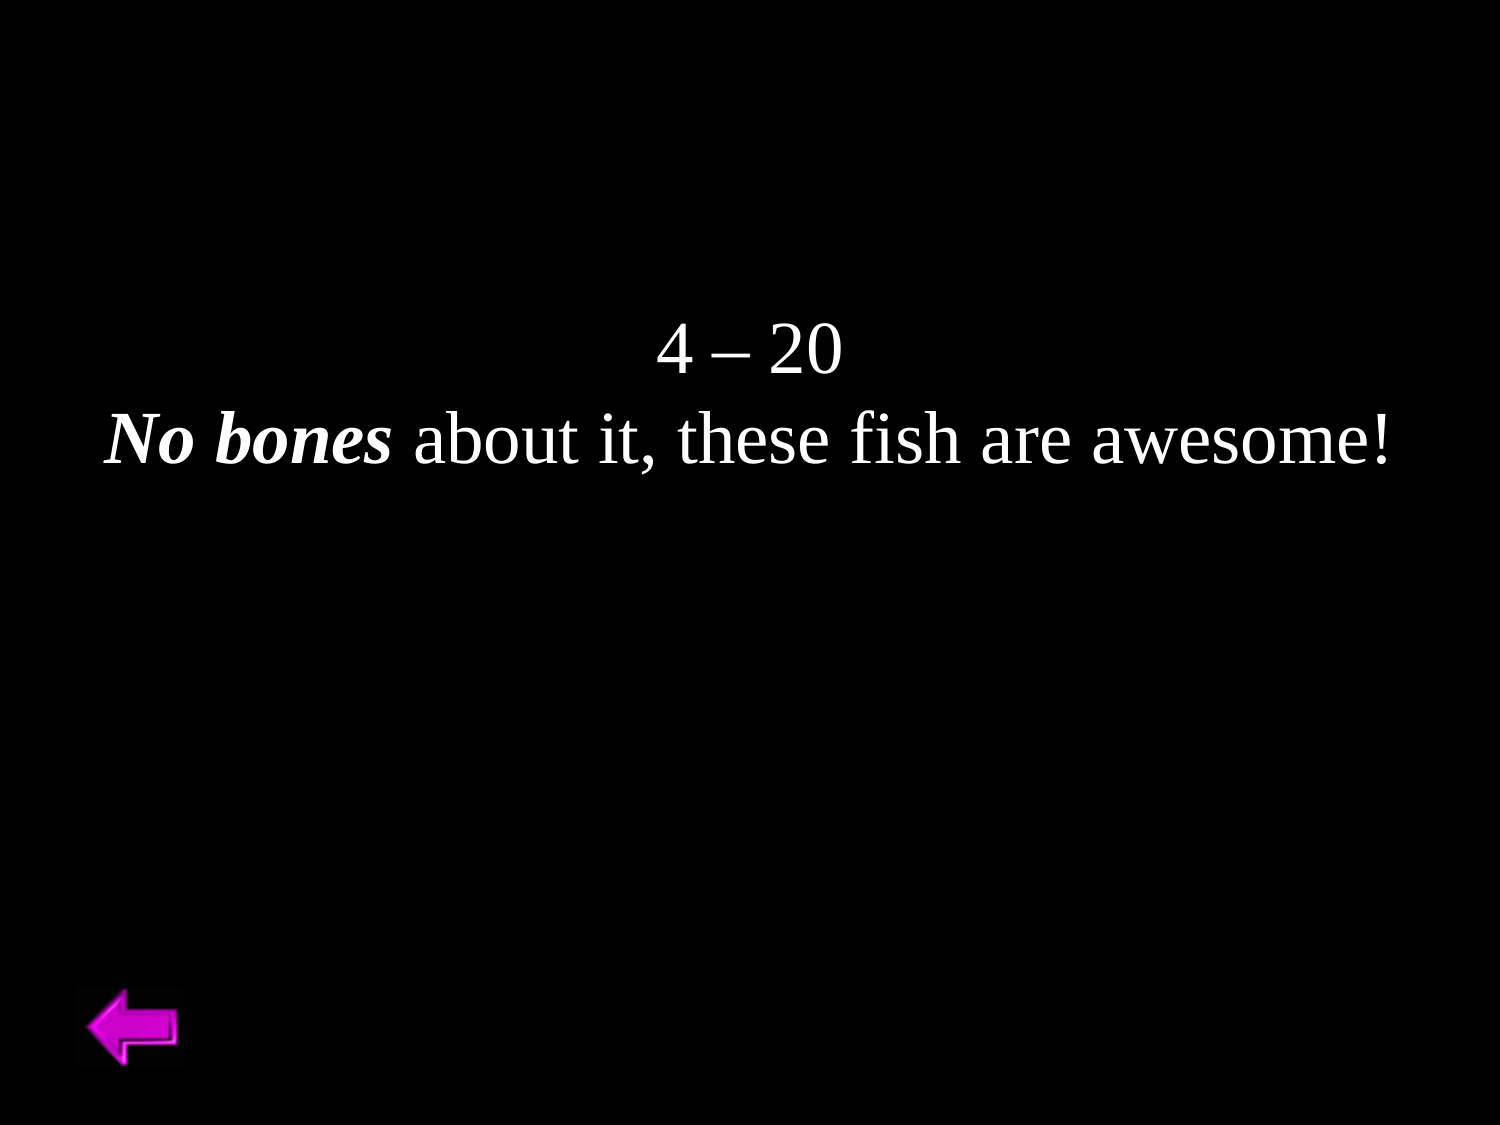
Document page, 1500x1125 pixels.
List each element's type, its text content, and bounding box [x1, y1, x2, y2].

picture [74, 987, 183, 1066]
text_box 4 – 20 No bones about it, these fish are awesome! [12, 290, 1488, 486]
